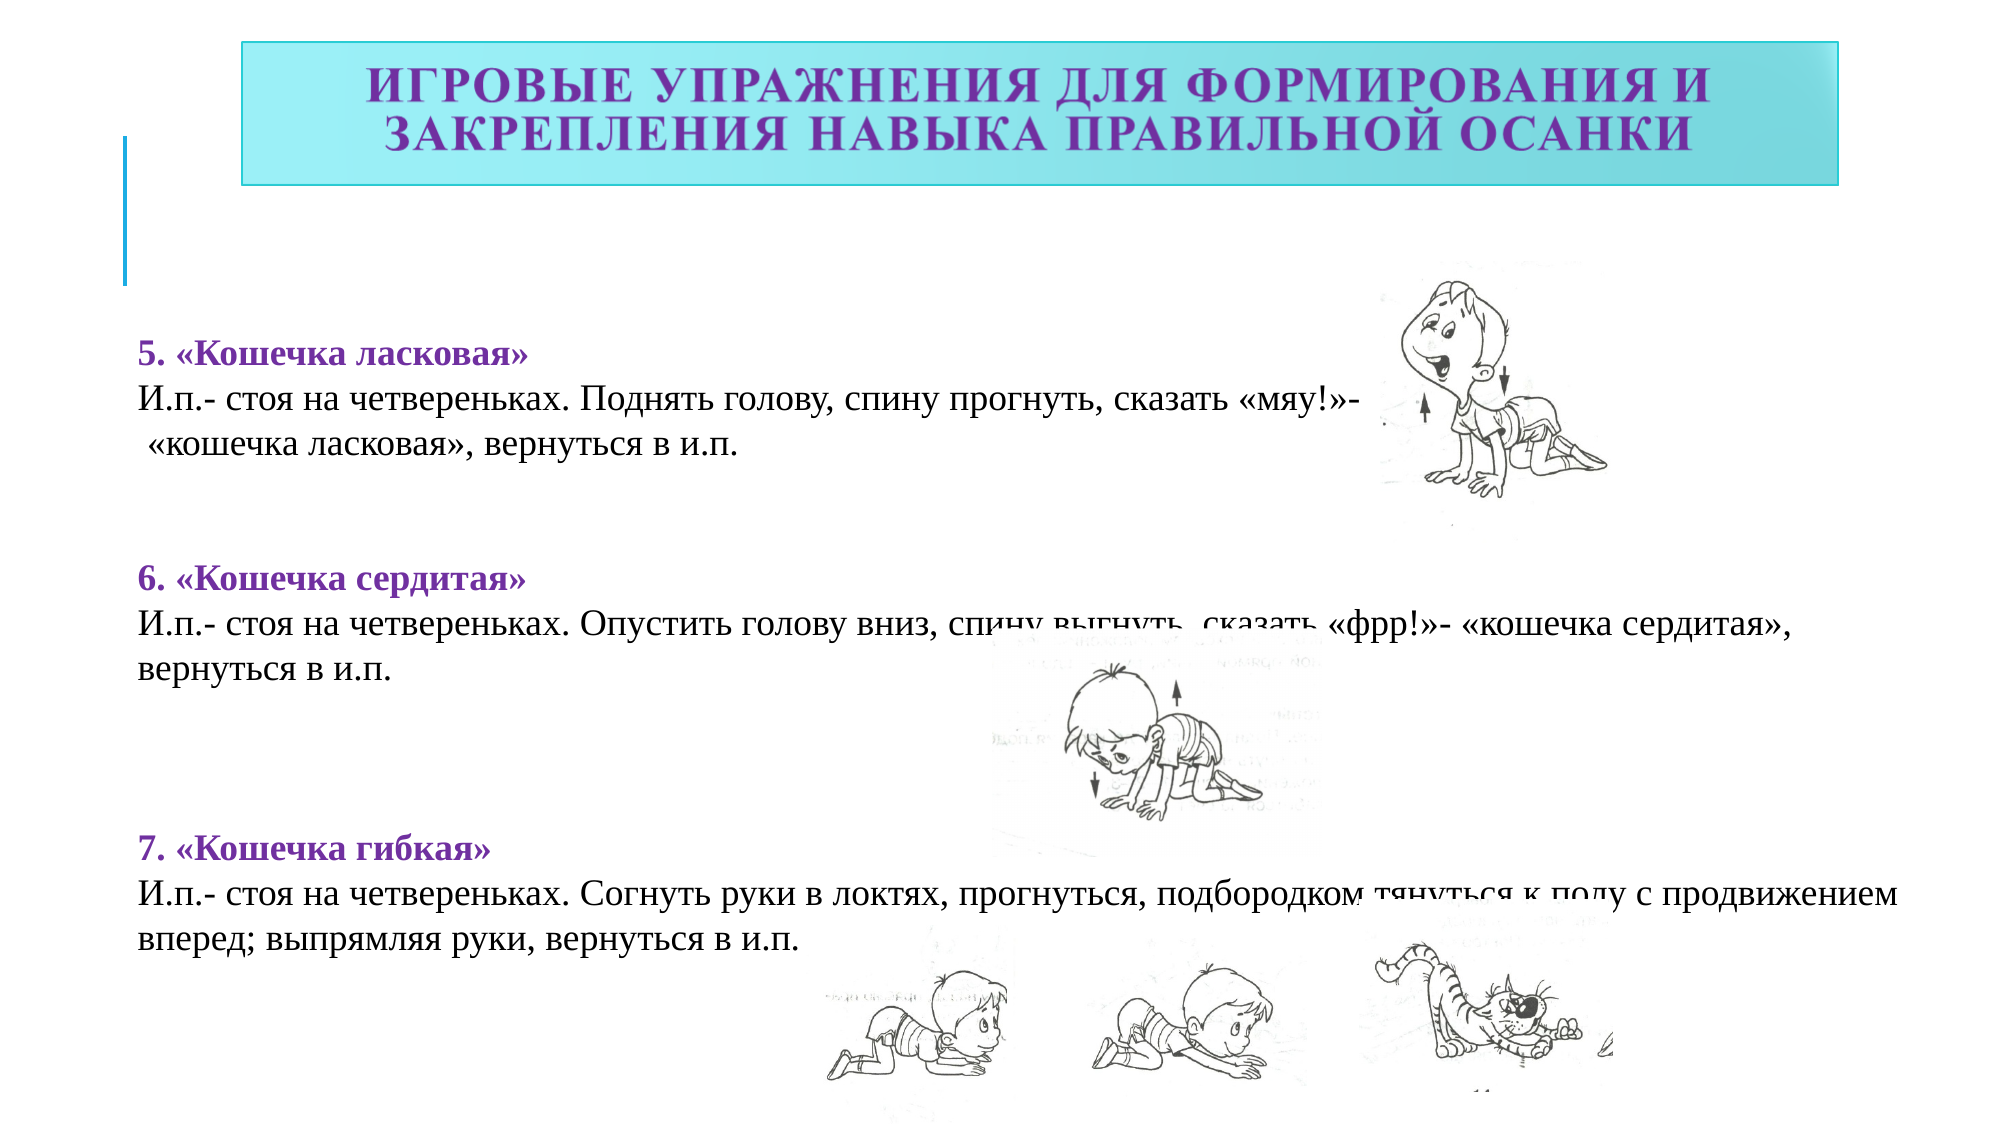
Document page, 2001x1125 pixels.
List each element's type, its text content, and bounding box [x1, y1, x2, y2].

picture [1380, 260, 1639, 544]
picture [991, 627, 1322, 857]
picture [806, 925, 1307, 1124]
picture [241, 37, 1839, 193]
picture [1359, 899, 1614, 1093]
list 5. «Кошечка ласковая» И.п.- стоя на четвереньках. Поднять голову, спину прогнуть, сказать «мяу!»- «кошечка ласковая», вернуться в и.п. 6. «Кошечка сердитая» И.п.- стоя на четвереньках. Опустить голову вниз, спину выгнуть, сказать «фрр!»- «кошечка сердитая», вернуться в и.п. 7. «Кошечка гибкая» И.п.- стоя на четвереньках. Согнуть руки в локтях, прогнуться, подбородком тянуться к полу с продвижением вперед; выпрямляя руки, вернуться в и.п. [115, 261, 1921, 1093]
